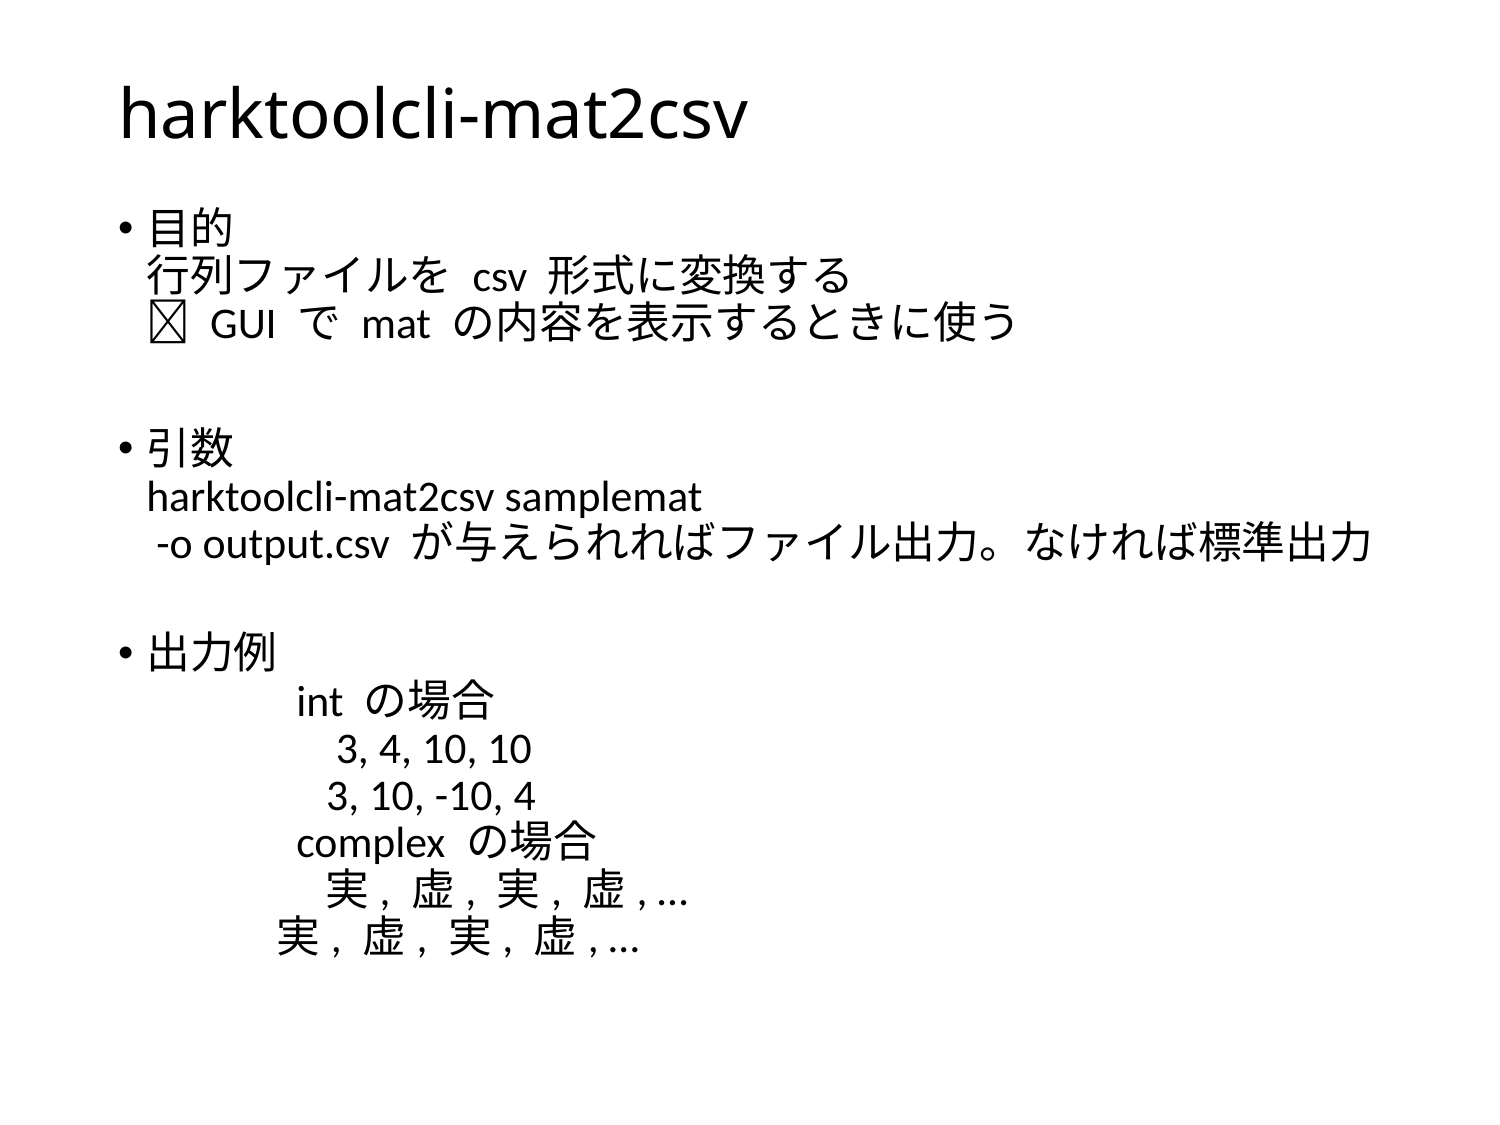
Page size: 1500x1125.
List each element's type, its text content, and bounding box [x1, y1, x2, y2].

list 目的 行列ファイルを csv 形式に変換する  GUI で mat の内容を表示するときに使う 引数 harktoolcli-mat2csv samplemat -o output.csv が与えられればファイル出力。なければ標準出力 出力例 int の場合 3, 4, 10, 10 3, 10, -10, 4 complex の場合 実, 虚, 実, 虚, … 実, 虚, 実, 虚, … [103, 198, 1397, 1014]
title harktoolcli-mat2csv [103, 59, 1397, 173]
